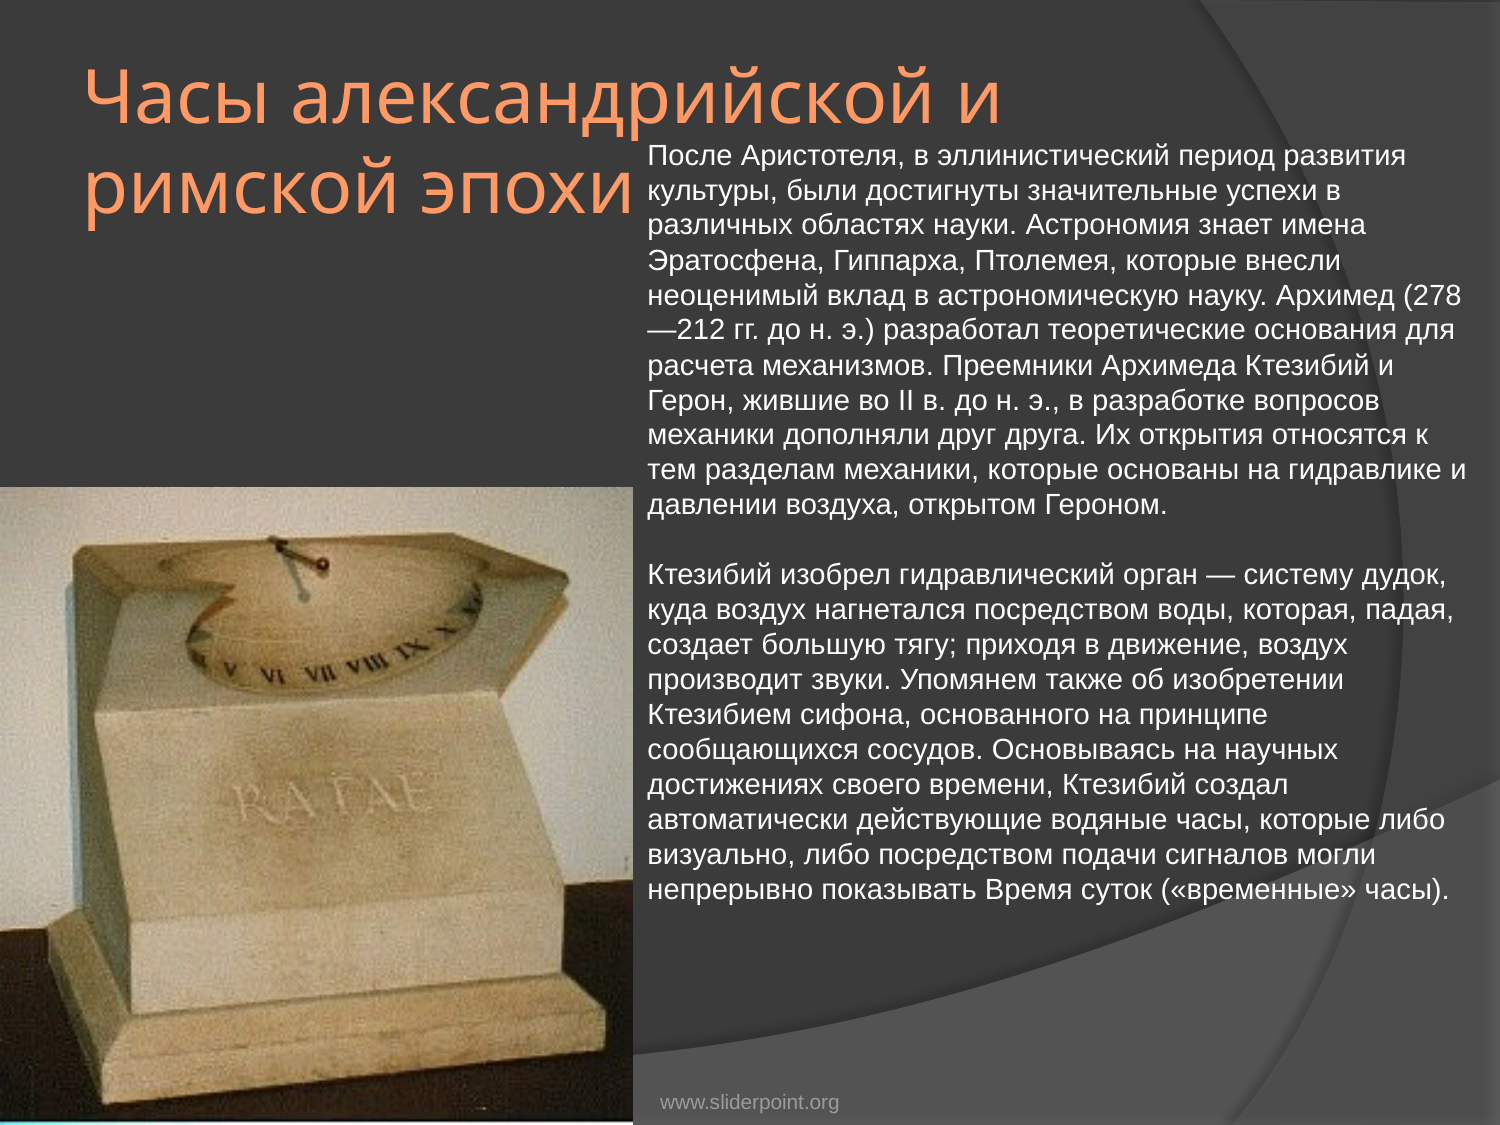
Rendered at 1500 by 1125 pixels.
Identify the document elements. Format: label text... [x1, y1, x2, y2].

footer www.sliderpoint.org [643, 1053, 988, 1114]
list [0, 486, 633, 1125]
title Часы александрийской и римской эпохи [75, 45, 1300, 233]
text_box После Аристотеля, в эллинистический период развития культуры, были достигнуты значительные успехи в различных областях науки. Астрономия знает имена Эратосфена, Гиппарха, Птолемея, которые внесли неоценимый вклад в астрономическую науку. Архимед (278—212 гг. до н. э.) разработал теоретические основания для расчета механизмов. Преемники Архимеда Ктезибий и Герон, жившие во II в. до н. э., в разработке вопросов механики дополняли друг друга. Их открытия относятся к тем разделам механики, которые основаны на гидравлике и давлении воздуха, открытом Героном. Ктезибий изобрел гидравлический орган — систему дудок, куда воздух нагнетался посредством воды, которая, падая, создает большую тягу; приходя в движение, воздух производит звуки. Упомянем также об изобретении Ктезибием сифона, основанного на принципе сообщающихся сосудов. Основываясь на научных достижениях своего времени, Ктезибий создал автоматически действующие водяные часы, которые либо визуально, либо посредством подачи сигналов могли непрерывно показывать Время суток («временные» часы). [632, 93, 1500, 913]
